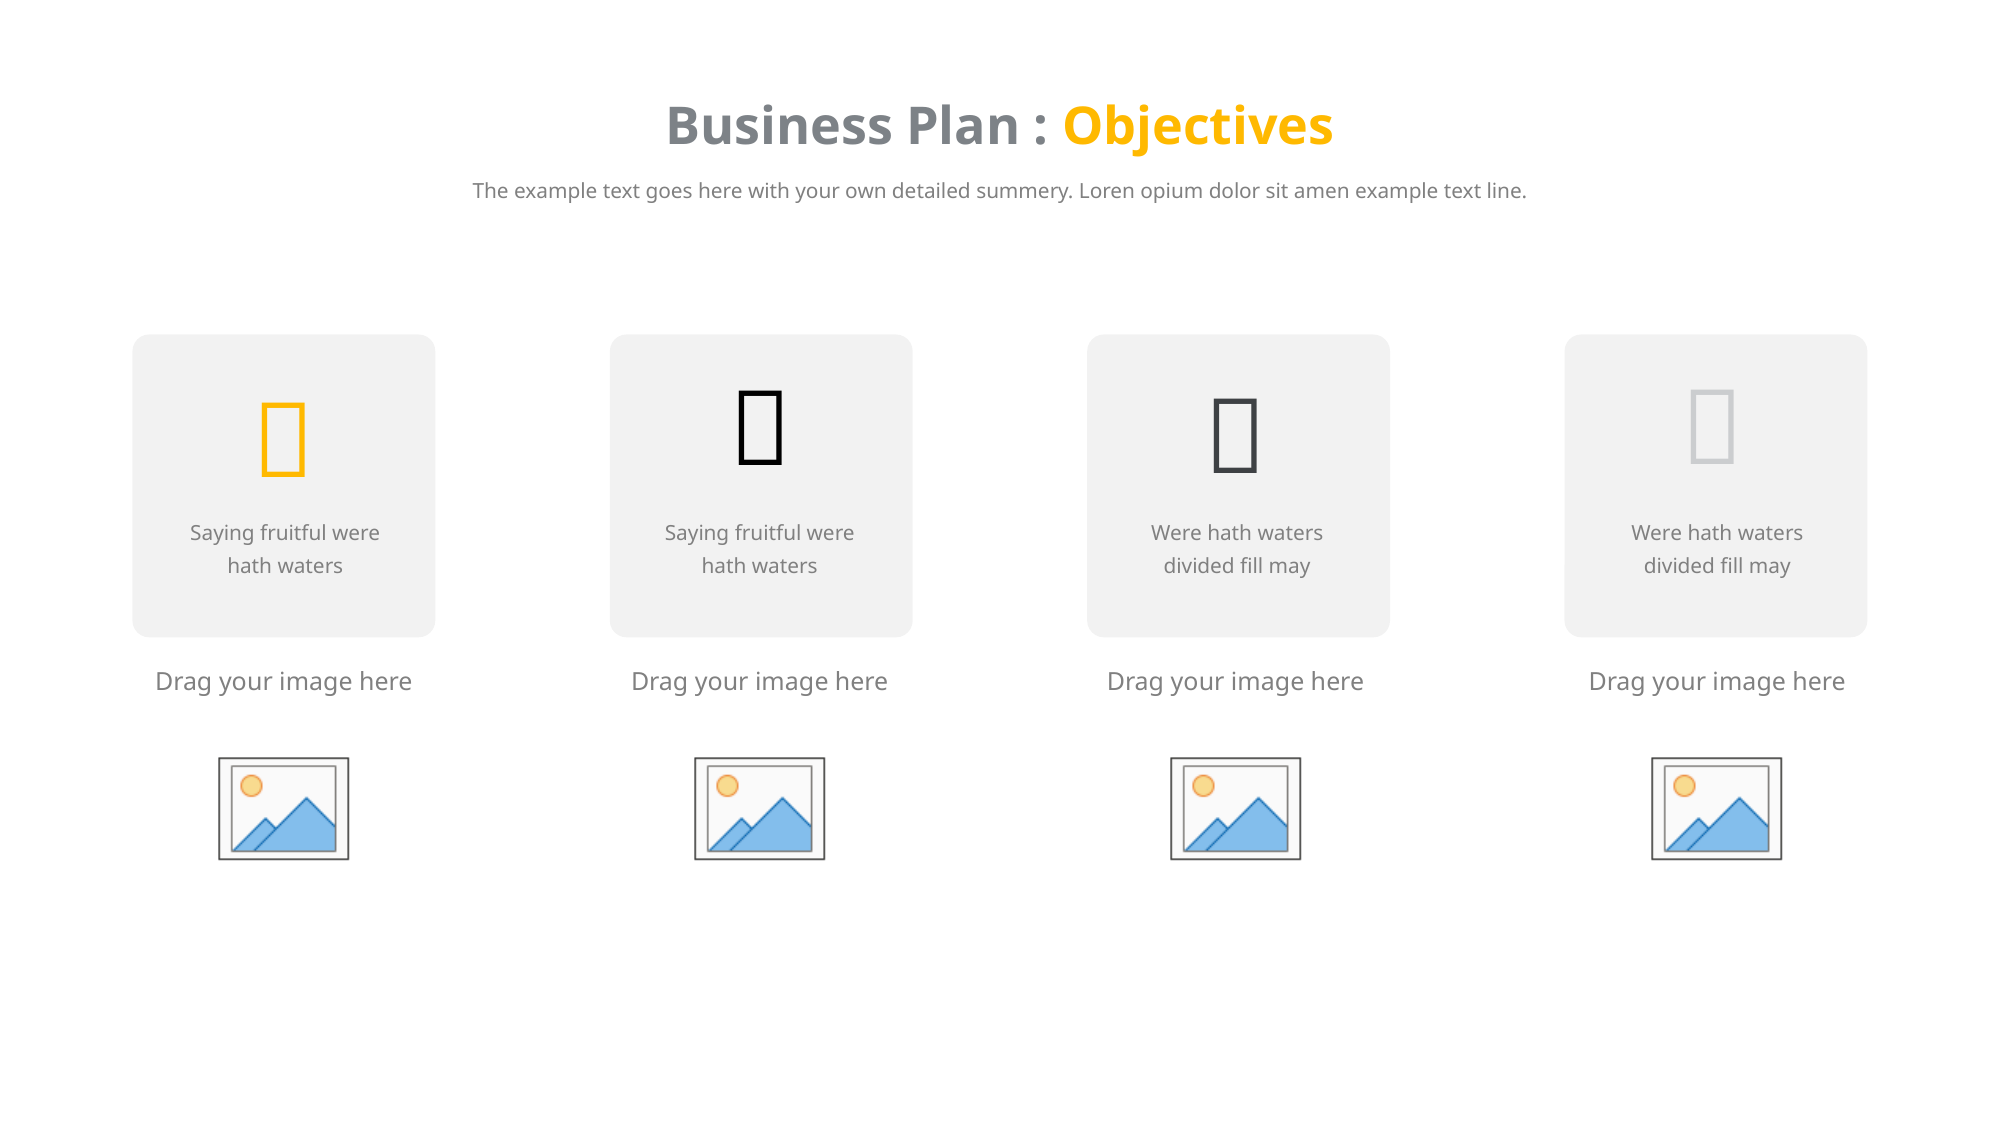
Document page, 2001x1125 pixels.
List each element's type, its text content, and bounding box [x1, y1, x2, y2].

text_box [609, 334, 913, 638]
title Business Plan : Objectives [137, 78, 1863, 179]
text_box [132, 334, 436, 638]
picture [608, 657, 912, 961]
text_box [1087, 334, 1391, 638]
picture [132, 657, 436, 961]
subtitle The example text goes here with your own detailed summery. Loren opium dolor sit amen example text line. [137, 179, 1863, 204]
picture [1565, 657, 1869, 961]
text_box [1564, 334, 1868, 638]
picture [1084, 657, 1387, 961]
